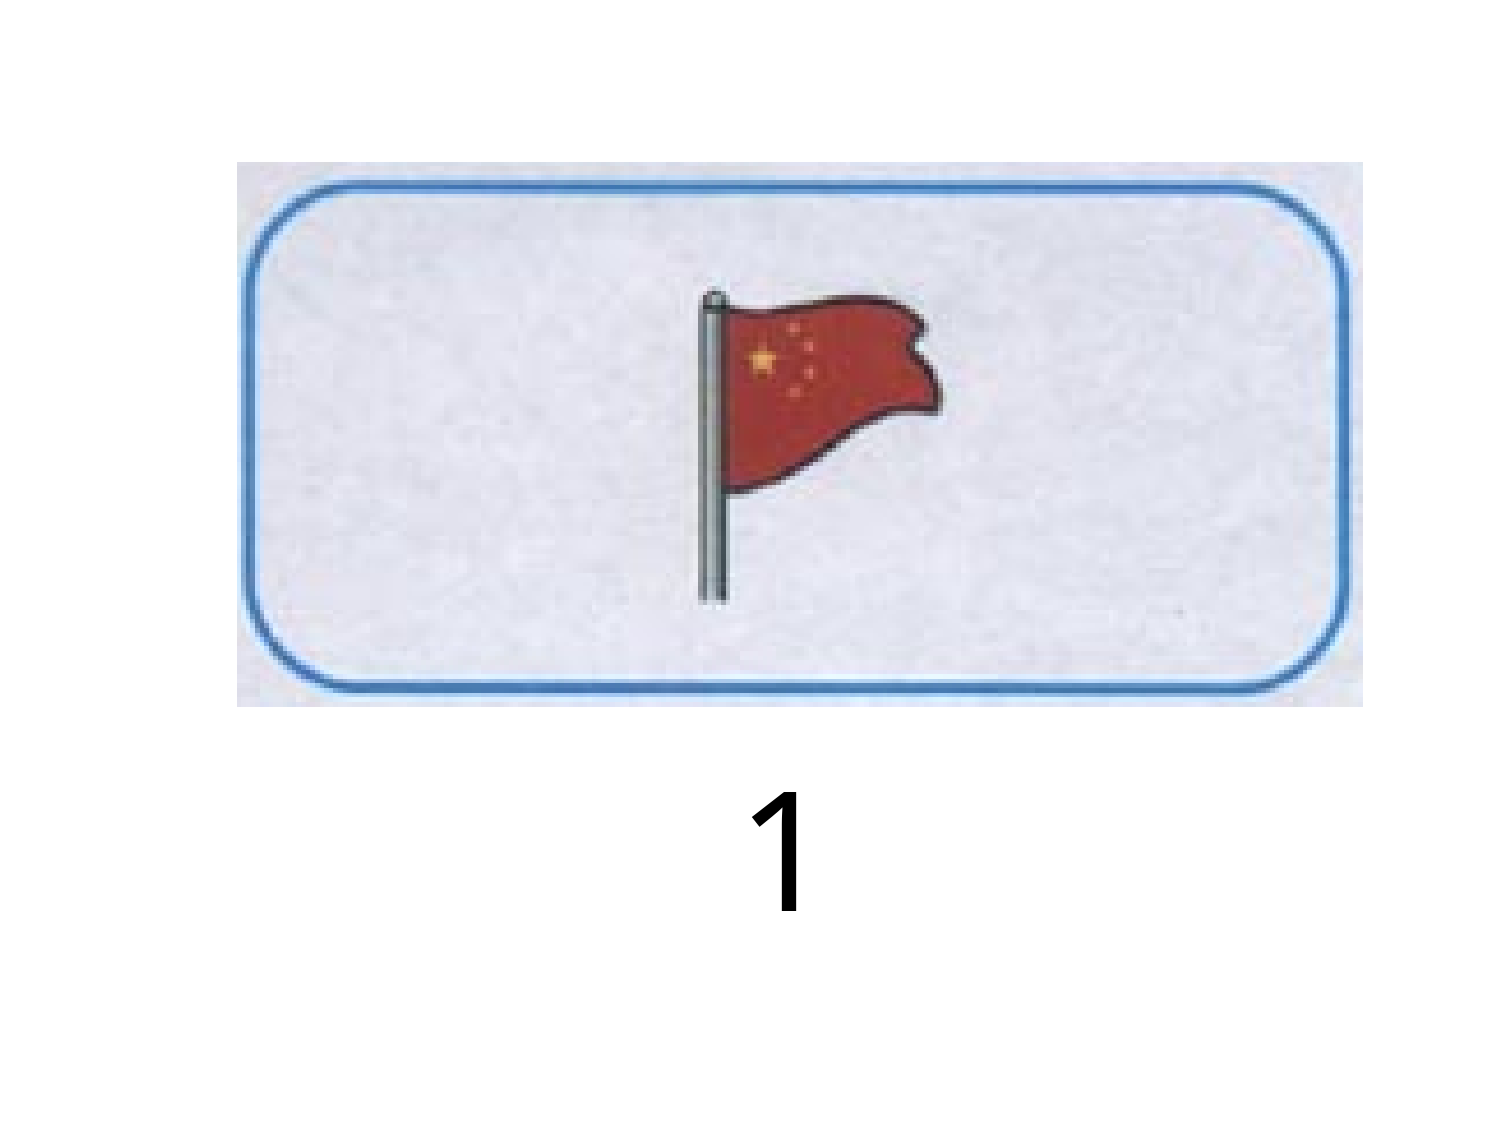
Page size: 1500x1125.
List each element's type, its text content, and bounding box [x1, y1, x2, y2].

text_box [237, 162, 1363, 707]
text_box 1 [723, 737, 849, 953]
